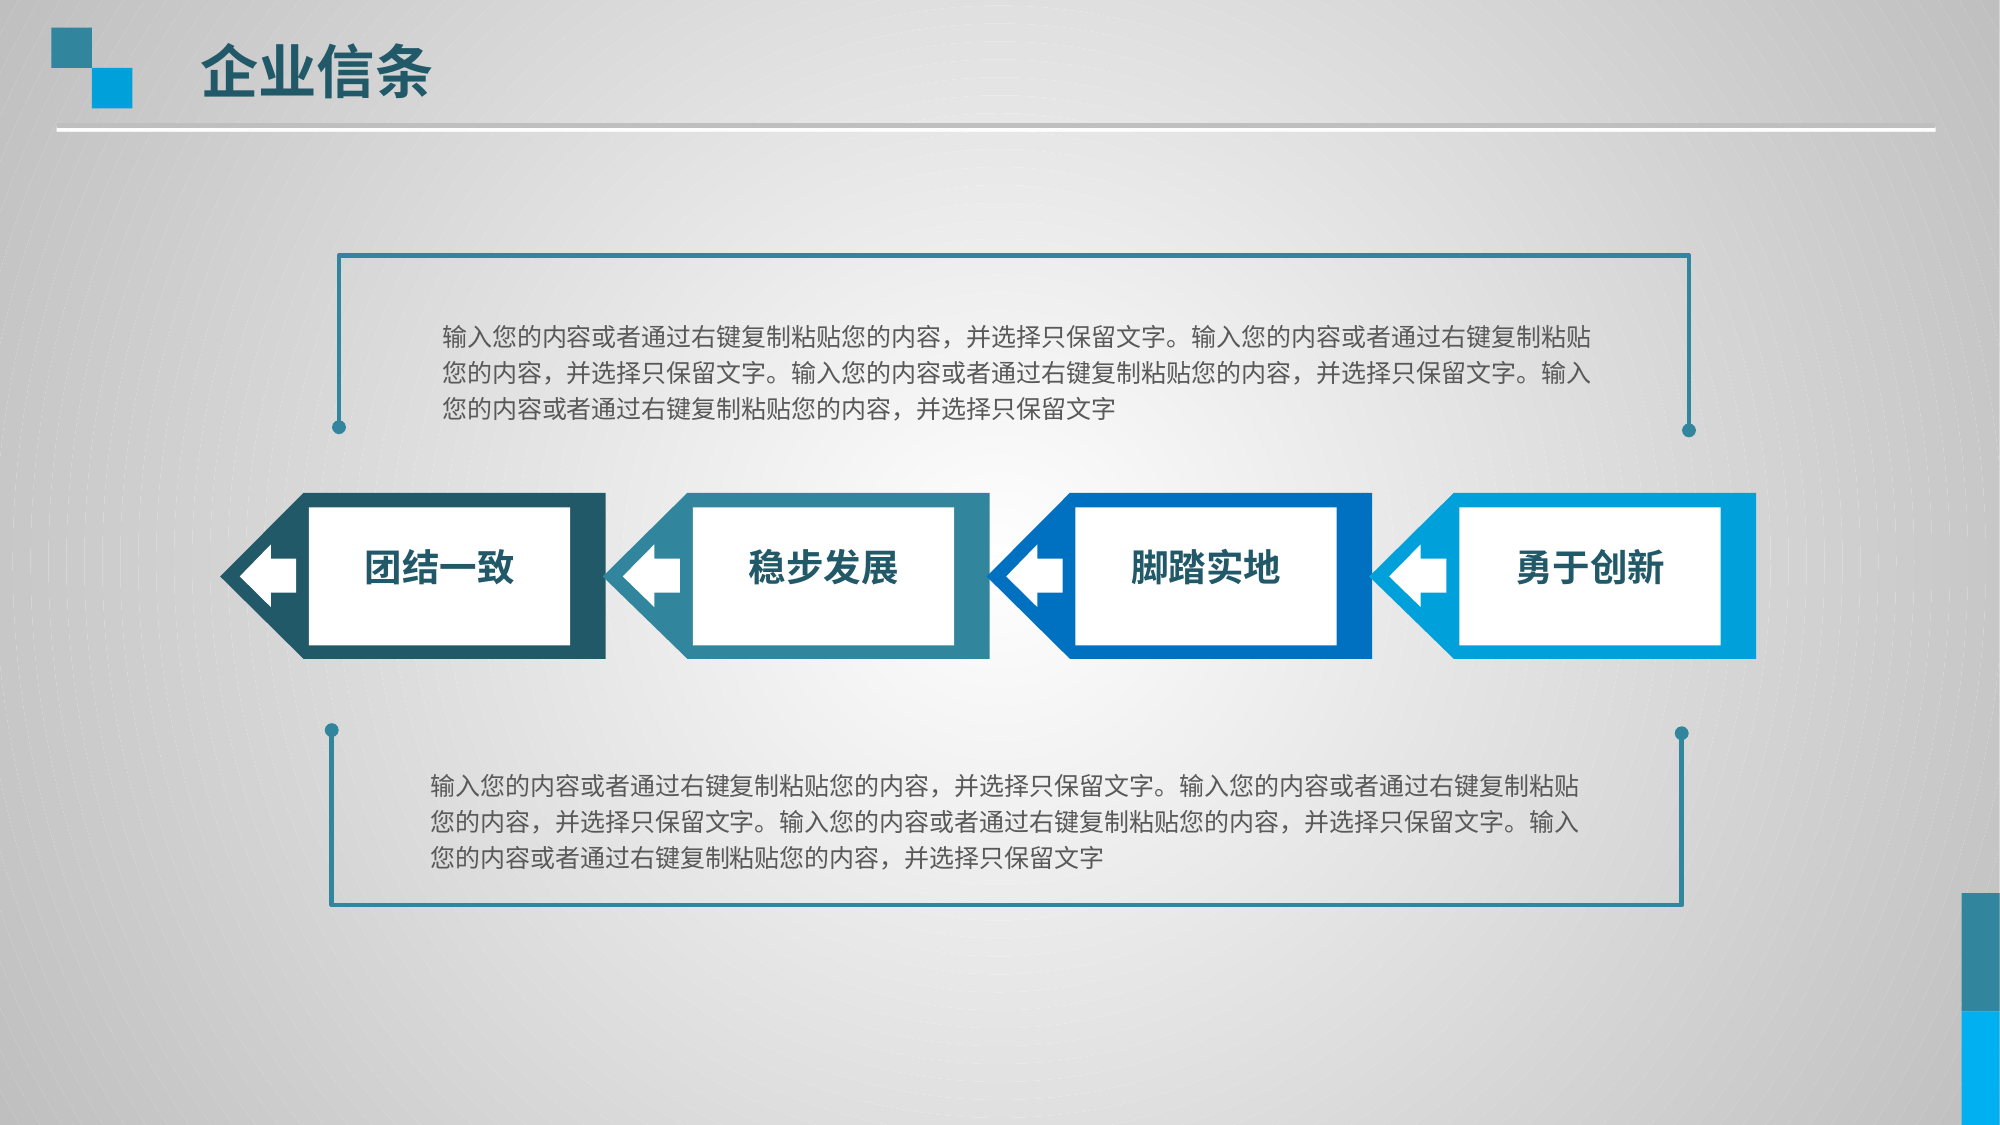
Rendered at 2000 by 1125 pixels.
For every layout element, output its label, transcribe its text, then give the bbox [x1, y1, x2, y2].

text_box 企业信条 [185, 27, 623, 113]
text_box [986, 492, 1367, 659]
text_box [325, 723, 1688, 906]
text_box 输入您的内容或者通过右键复制粘贴您的内容，并选择只保留文字。输入您的内容或者通过右键复制粘贴您的内容，并选择只保留文字。输入您的内容或者通过右键复制粘贴您的内容，并选择只保留文字。输入您的内容或者通过右键复制粘贴您的内容，并选择只保留文字 [415, 757, 1603, 880]
text_box [332, 255, 1696, 437]
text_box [602, 492, 985, 659]
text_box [1368, 492, 1757, 659]
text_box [219, 492, 601, 659]
text_box 输入您的内容或者通过右键复制粘贴您的内容，并选择只保留文字。输入您的内容或者通过右键复制粘贴您的内容，并选择只保留文字。输入您的内容或者通过右键复制粘贴您的内容，并选择只保留文字。输入您的内容或者通过右键复制粘贴您的内容，并选择只保留文字 [427, 308, 1614, 431]
